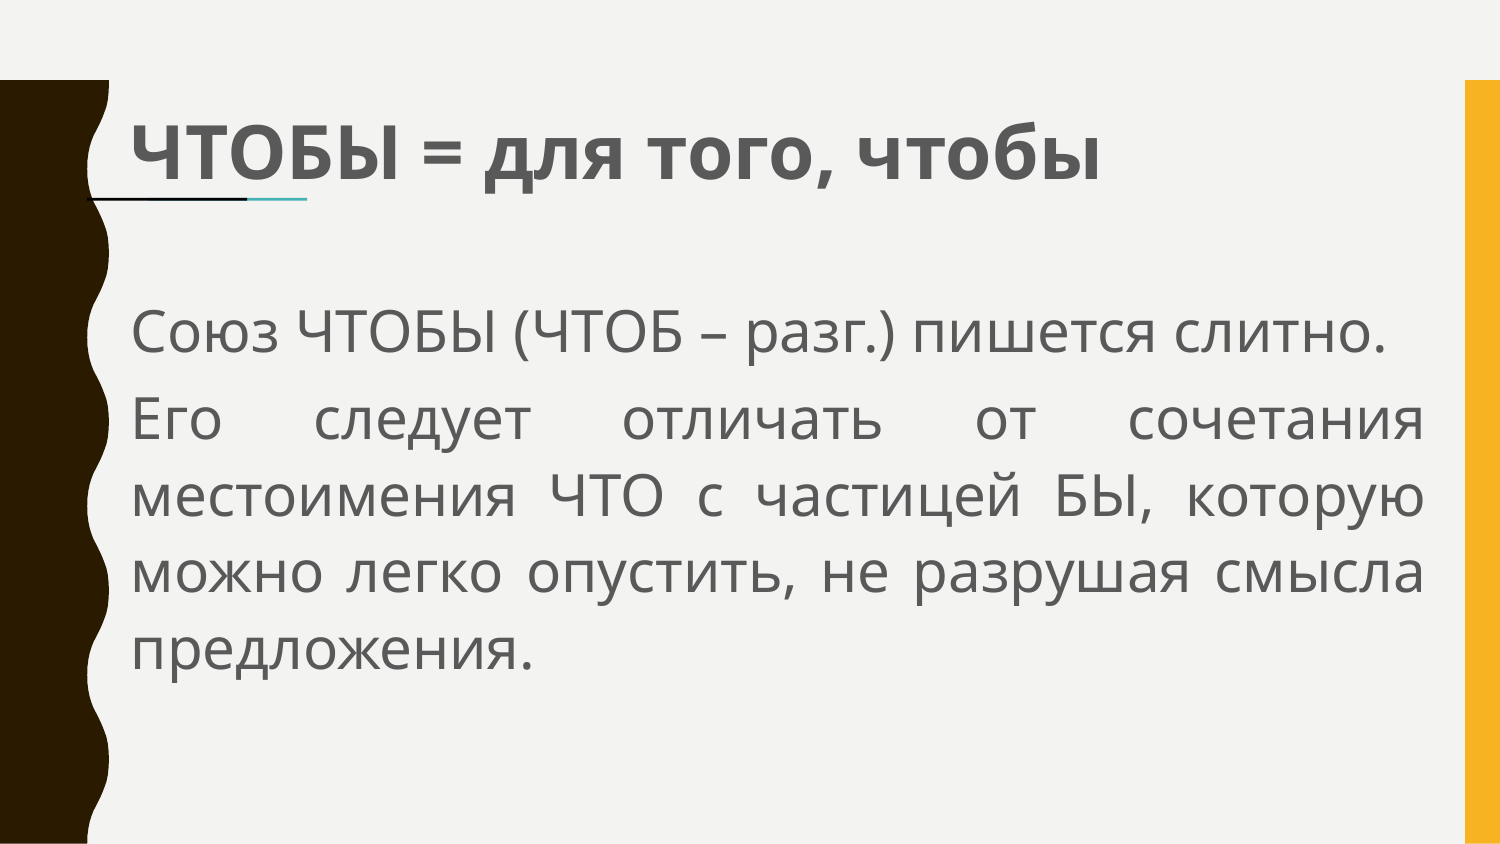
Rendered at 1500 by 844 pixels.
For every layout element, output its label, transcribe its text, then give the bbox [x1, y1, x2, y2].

list Союз ЧТОБЫ (ЧТОБ – разг.) пишется слитно. Его следует отличать от сочетания местоимения ЧТО с частицей БЫ, которую можно легко опустить, не разрушая смысла предложения. [119, 281, 1438, 785]
title ЧТОБЫ = для того, чтобы [119, 90, 1381, 178]
